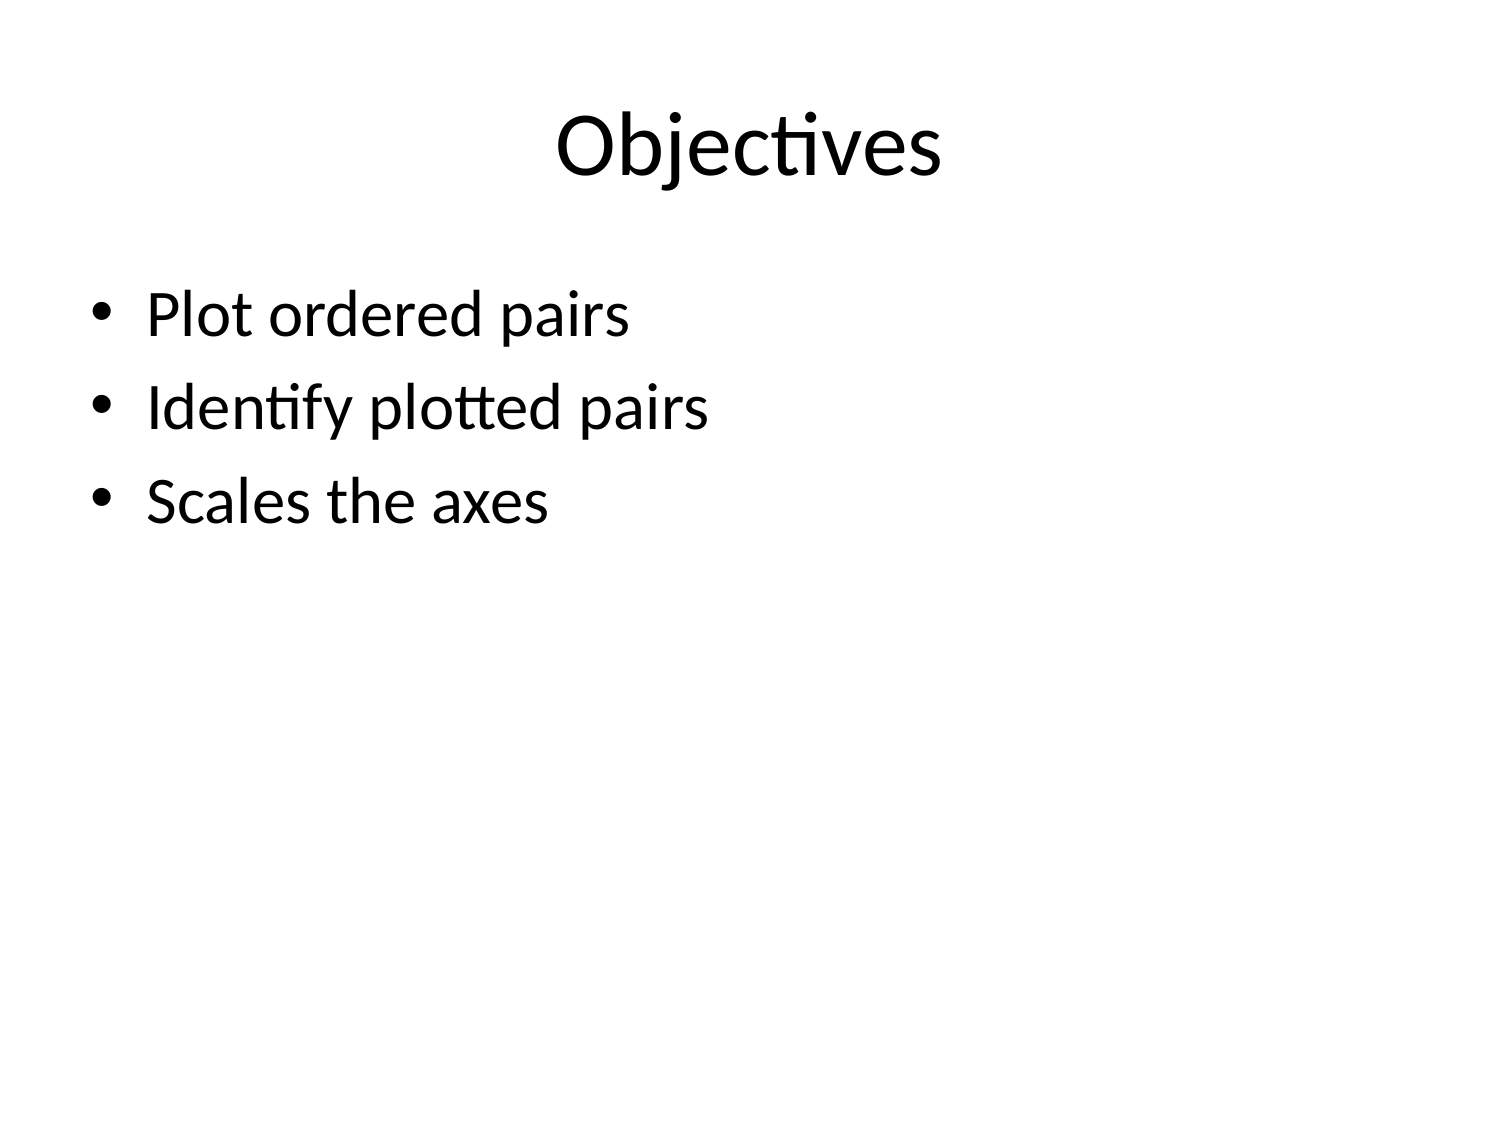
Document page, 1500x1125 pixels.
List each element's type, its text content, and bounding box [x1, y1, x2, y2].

list Plot ordered pairs Identify plotted pairs Scales the axes [75, 262, 1425, 1005]
title Objectives [75, 45, 1425, 233]
